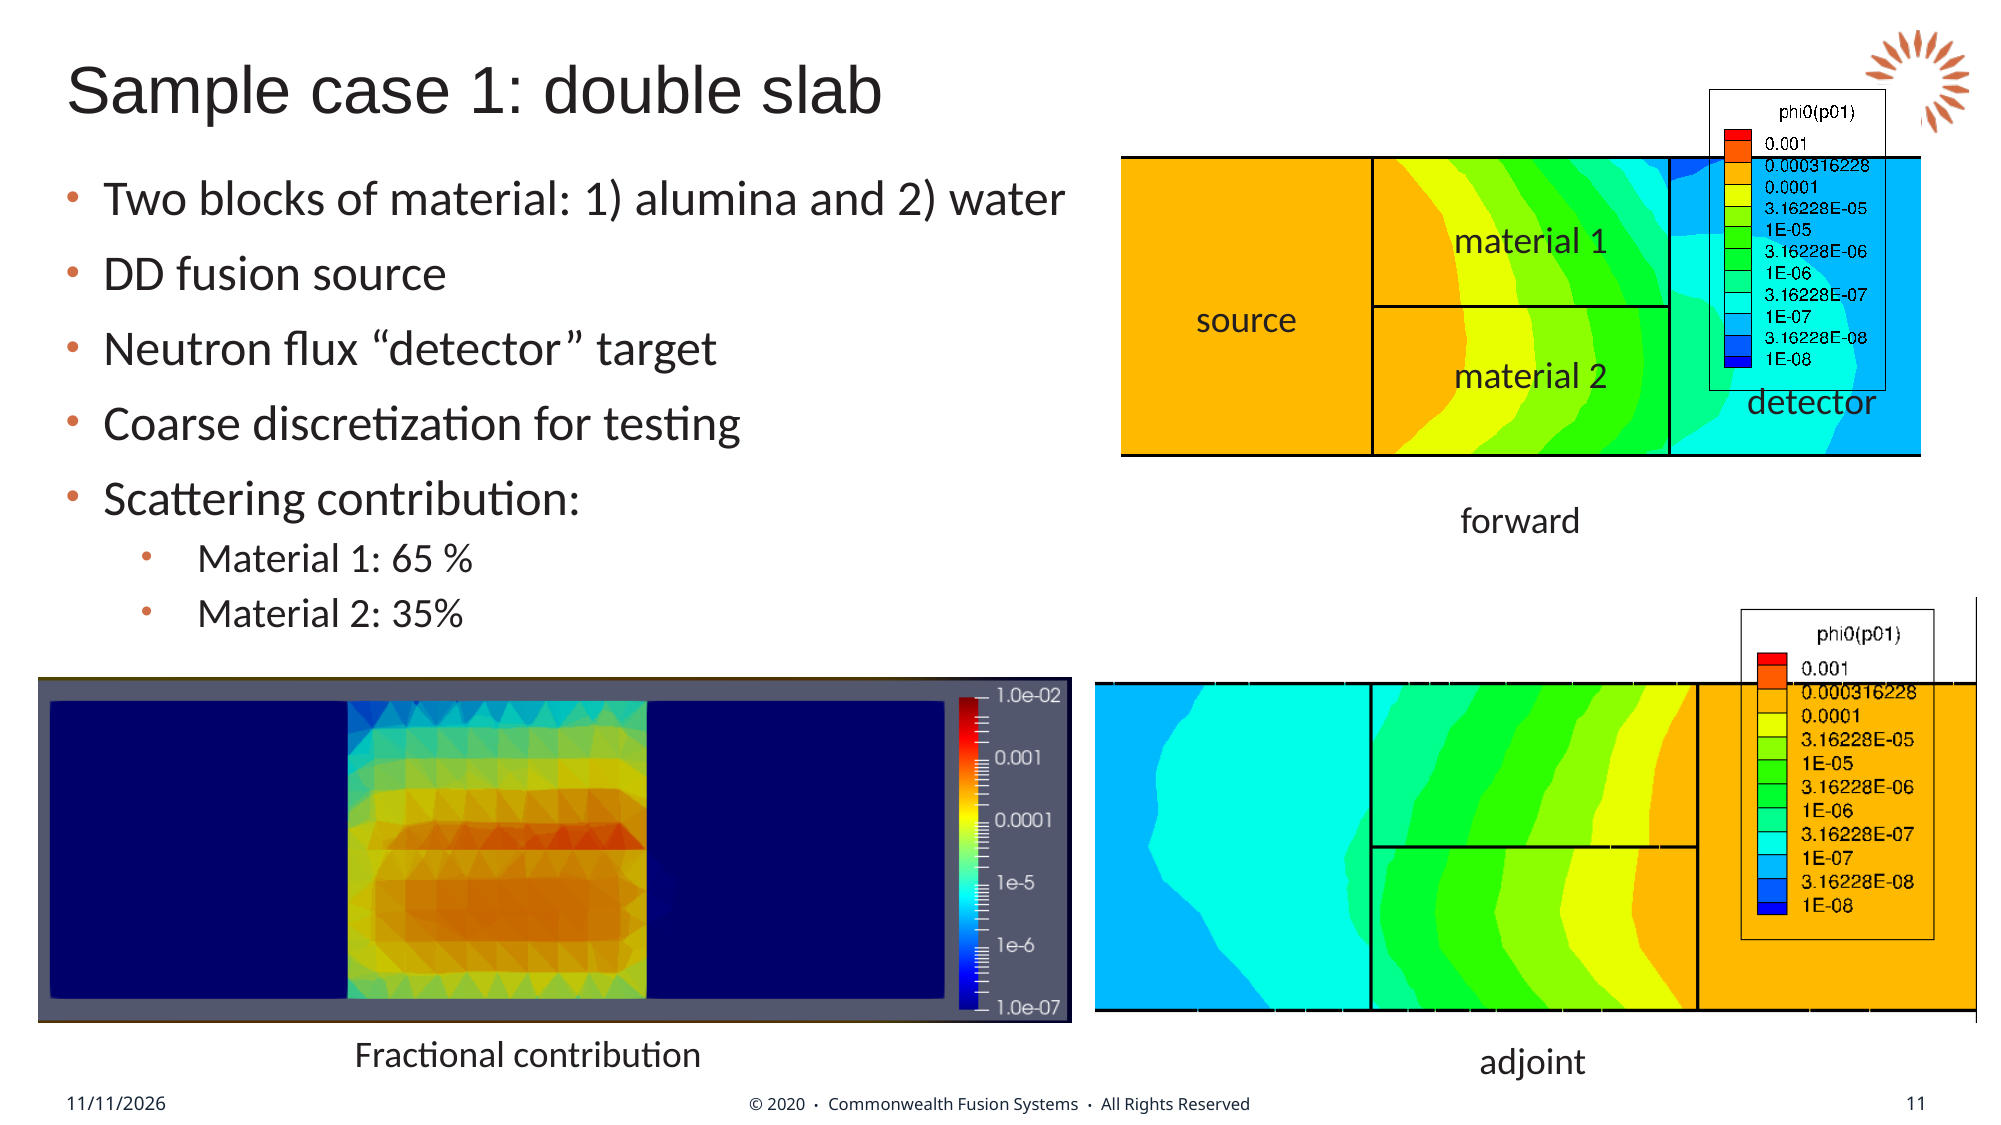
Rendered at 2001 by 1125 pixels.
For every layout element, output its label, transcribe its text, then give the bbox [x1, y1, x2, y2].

text_box adjoint [1464, 1029, 1615, 1091]
picture [1095, 597, 1977, 1023]
picture [38, 677, 1072, 1023]
text_box Two blocks of material: 1) alumina and 2) water DD fusion source Neutron flux “detector” target Coarse discretization for testing Scattering contribution: Material 1: 65 % Material 2: 35% [51, 165, 1130, 487]
picture [1121, 85, 1921, 463]
text_box Fractional contribution [373, 1023, 683, 1084]
text_box forward [1445, 488, 1596, 550]
title Sample case 1: double slab [51, 48, 1810, 153]
